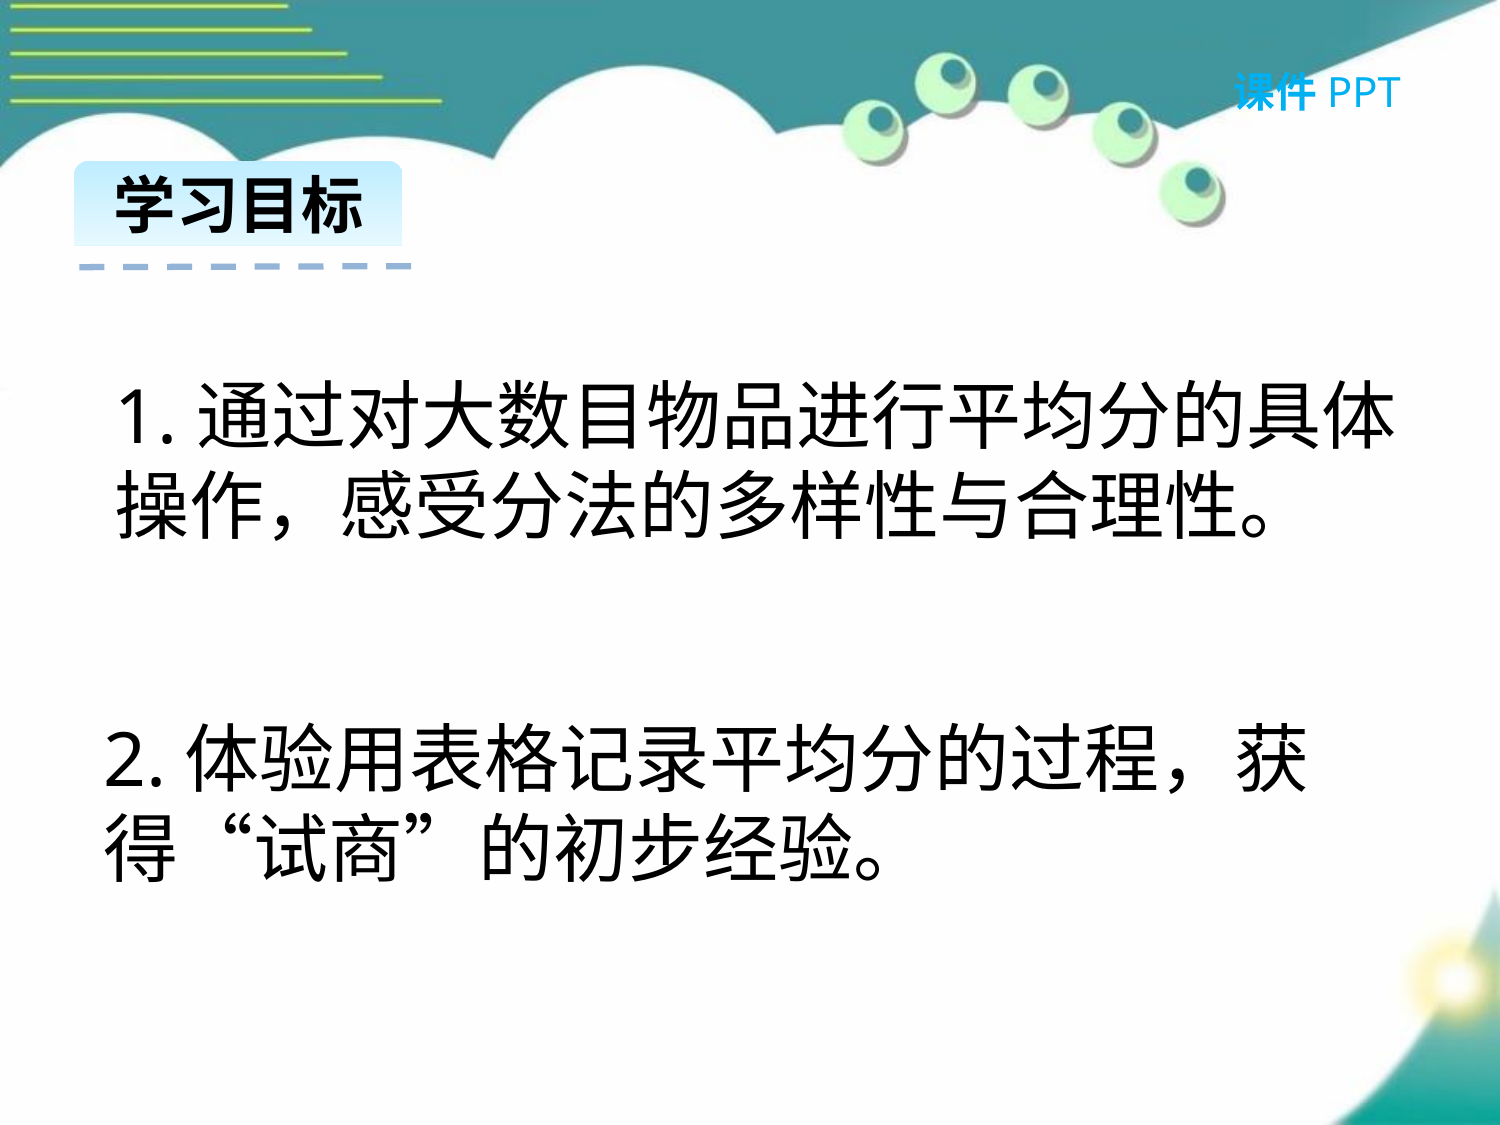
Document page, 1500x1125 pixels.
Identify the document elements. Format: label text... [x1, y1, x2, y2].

text_box 1.通过对大数目物品进行平均分的具体操作，感受分法的多样性与合理性。 [100, 361, 1450, 557]
text_box 2.体验用表格记录平均分的过程，获得“试商”的初步经验。 [88, 704, 1329, 899]
picture [0, 0, 1500, 1125]
text_box 学习目标 [74, 160, 403, 246]
text_box 课件PPT [1218, 58, 1418, 124]
